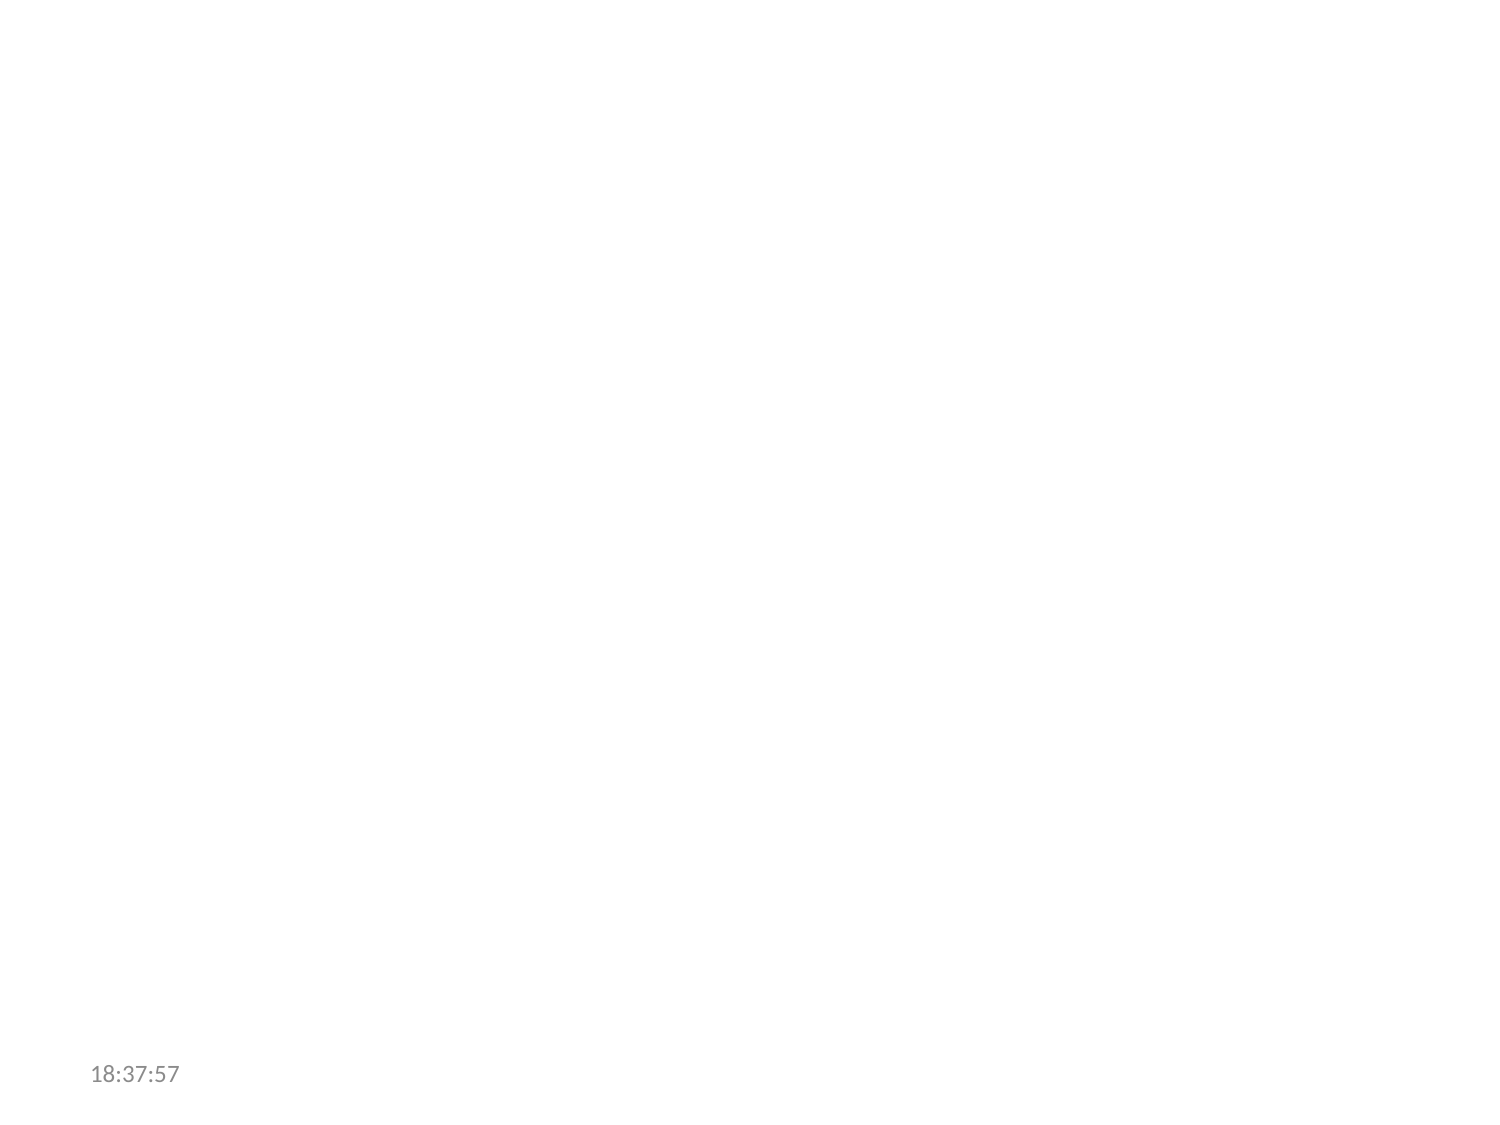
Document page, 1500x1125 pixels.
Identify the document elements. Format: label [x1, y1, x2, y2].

slide_number [75, 1042, 425, 1103]
